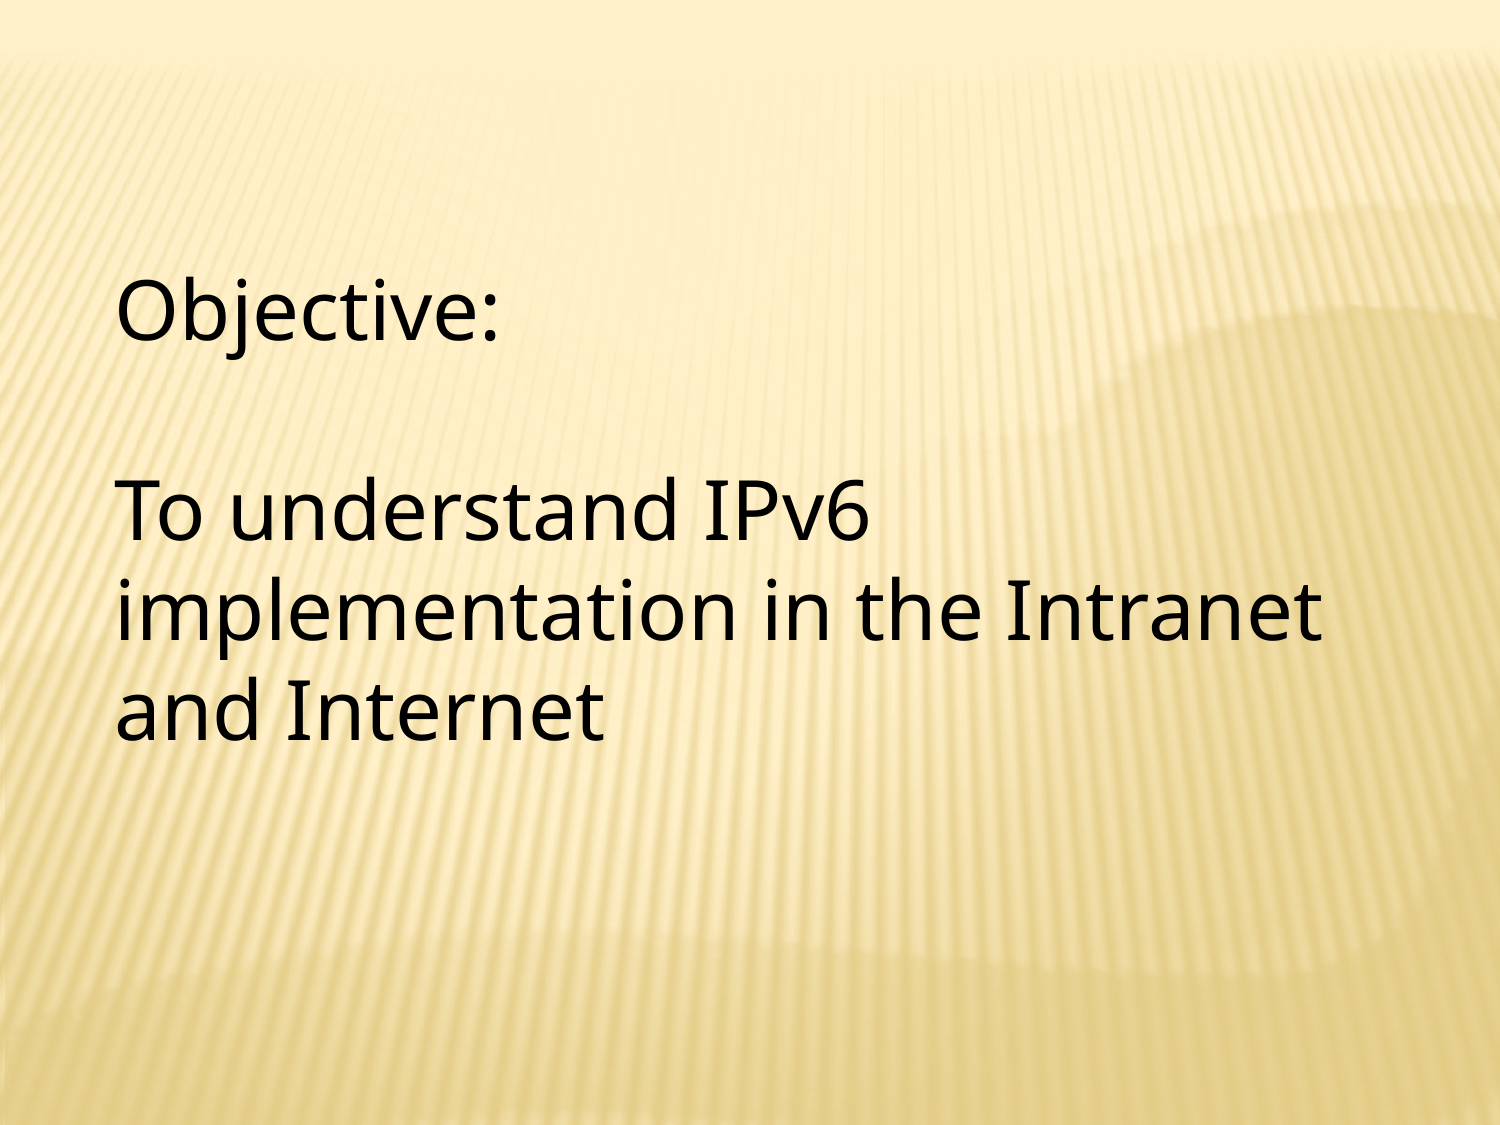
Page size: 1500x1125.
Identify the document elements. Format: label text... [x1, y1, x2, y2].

text_box Objective: To understand IPv6 implementation in the Intranet and Internet [99, 249, 1400, 965]
